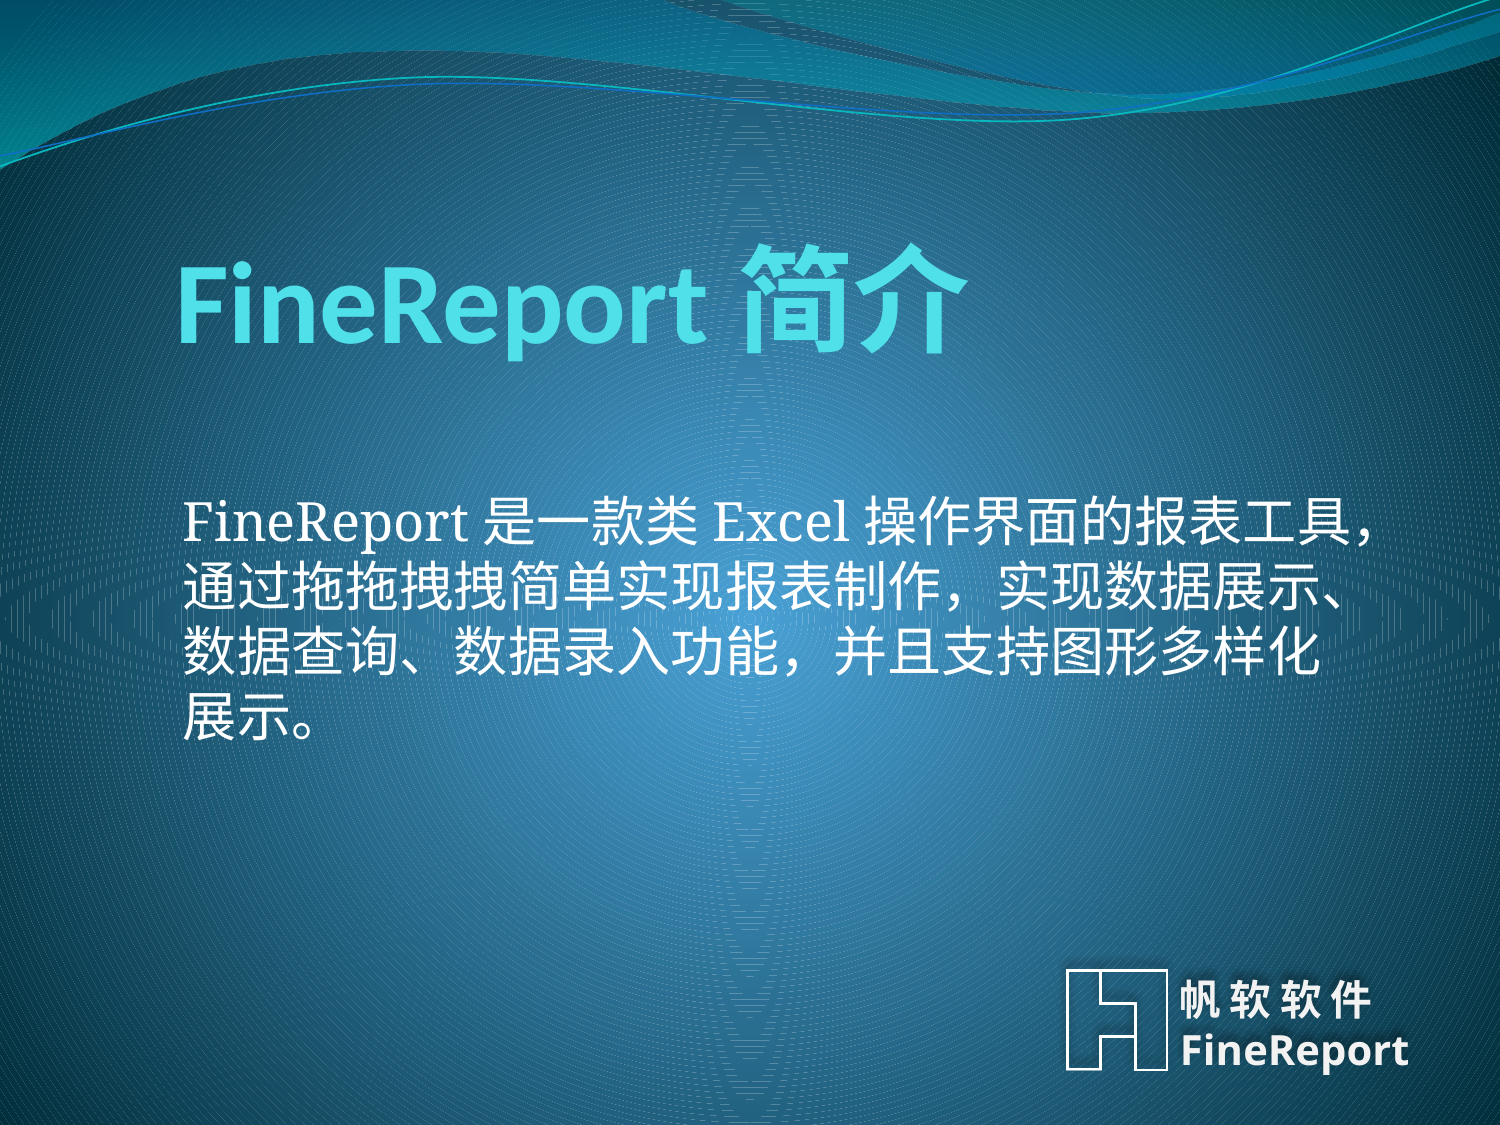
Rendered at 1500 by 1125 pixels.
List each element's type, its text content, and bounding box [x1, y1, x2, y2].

picture [1066, 969, 1168, 1071]
title FineReport简介 [88, 125, 974, 367]
subtitle FineReport是一款类Excel操作界面的报表工具，通过拖拖拽拽简单实现报表制作，实现数据展示、数据查询、数据录入功能，并且支持图形多样化展示。 [183, 479, 1365, 768]
